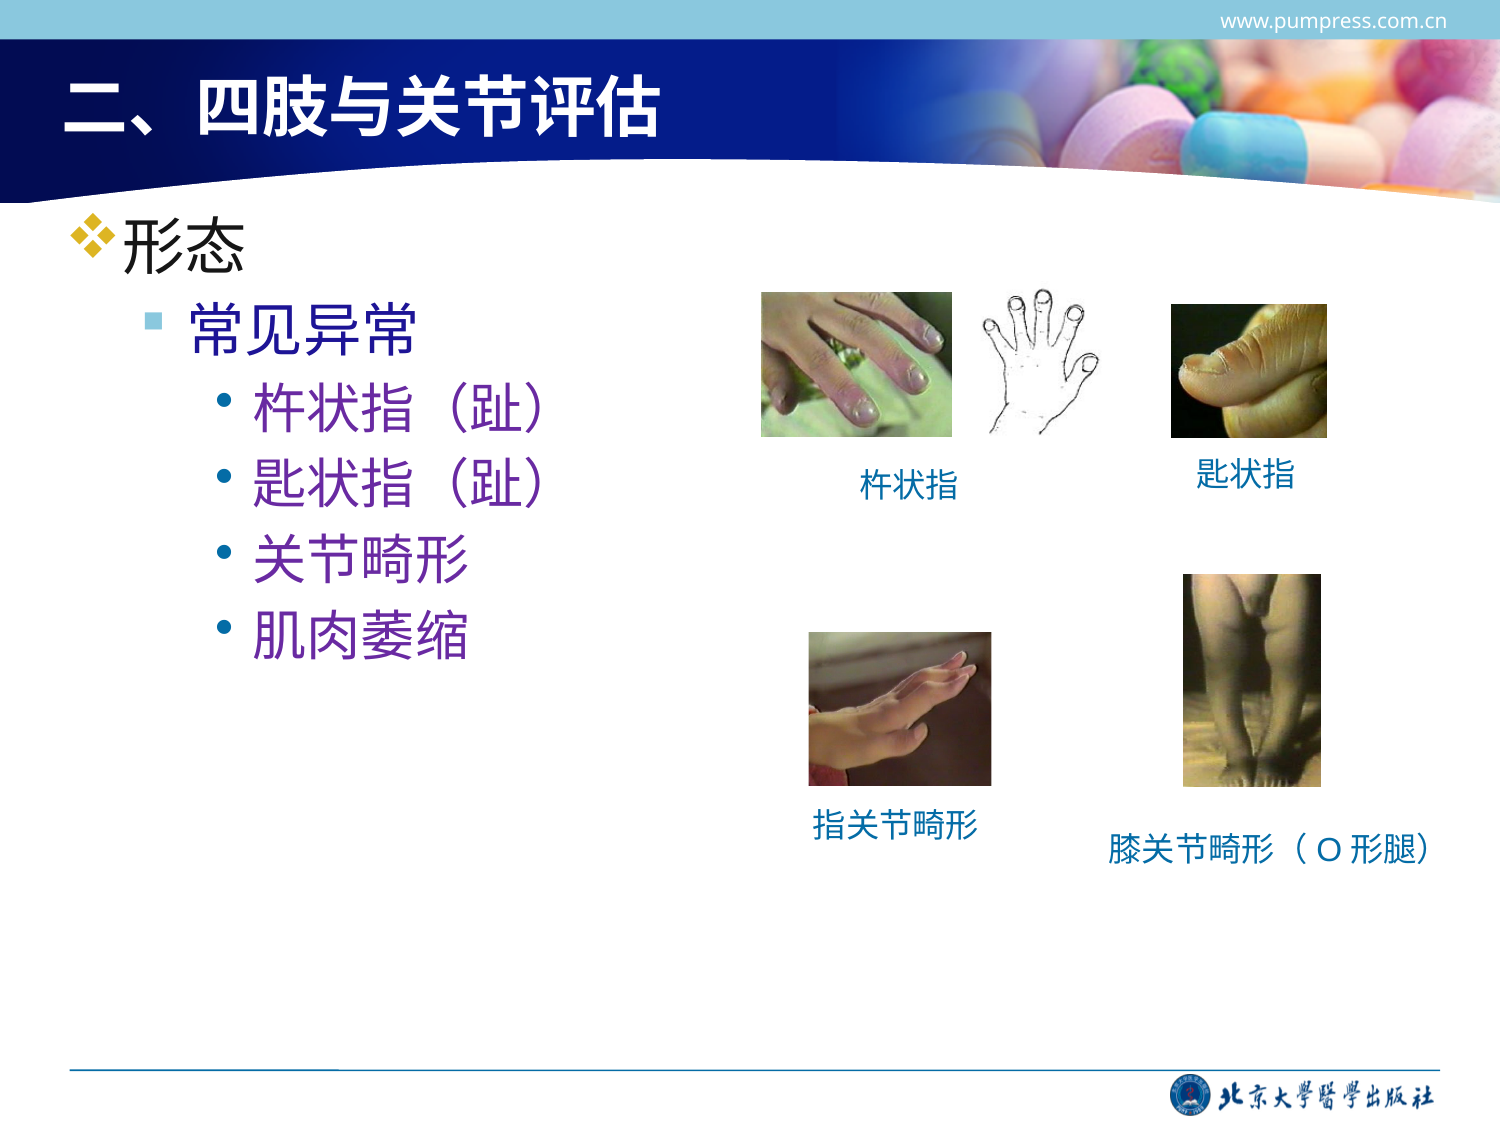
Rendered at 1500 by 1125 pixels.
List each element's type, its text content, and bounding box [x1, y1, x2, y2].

title 二、四肢与关节评估 [46, 58, 1373, 152]
list 形态 常见异常 杵状指（趾） 匙状指（趾） 关节畸形 肌肉萎缩 [49, 198, 1463, 1026]
picture [0, 40, 1500, 203]
picture [1170, 1074, 1436, 1118]
slide_number www.pumpress.com.cn [1024, 0, 1463, 38]
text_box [761, 280, 1460, 877]
